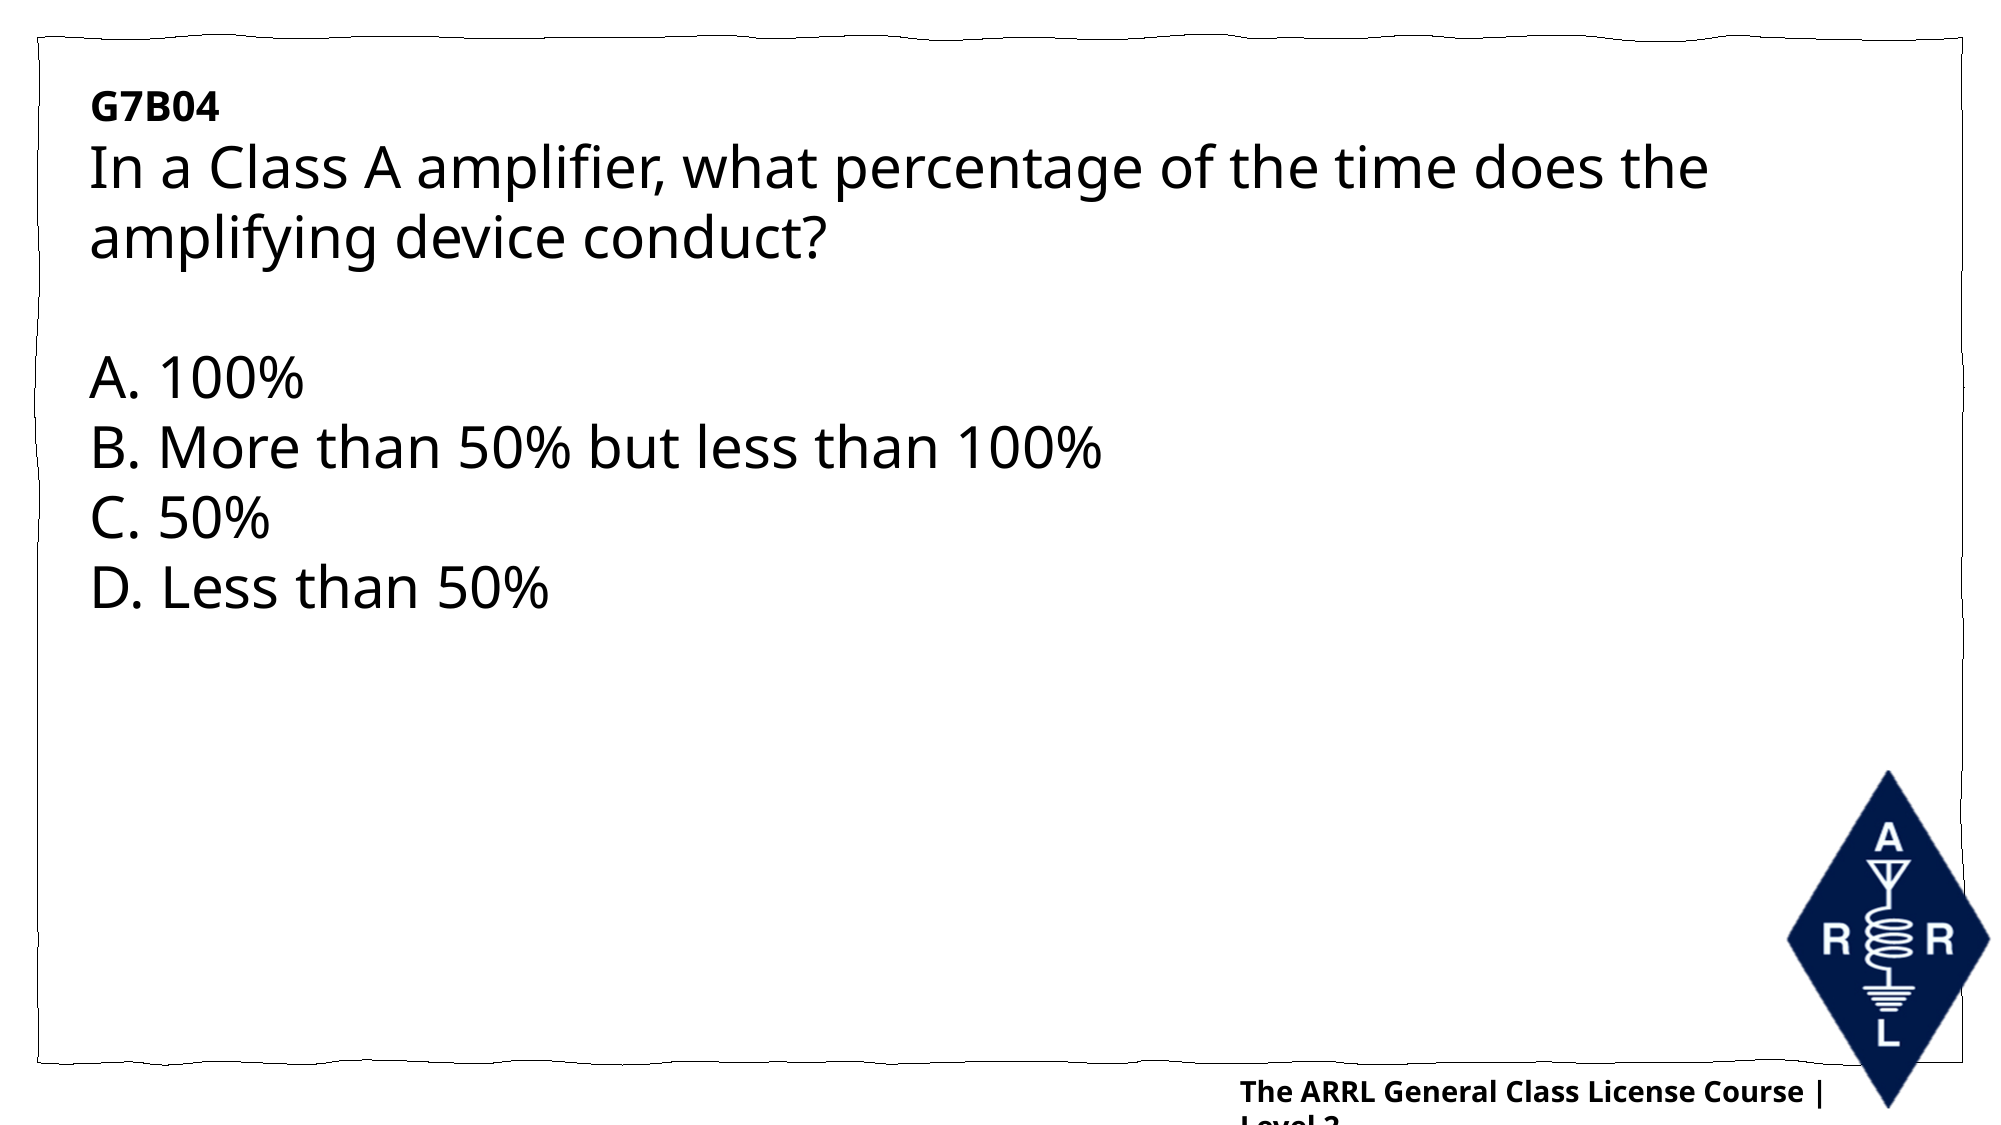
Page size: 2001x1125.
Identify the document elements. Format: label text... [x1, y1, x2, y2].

text_box G7B04 In a Class A amplifier, what percentage of the time does the amplifying device conduct? A. 100% B. More than 50% but less than 100% C. 50% D. Less than 50% [75, 72, 1850, 628]
picture [1773, 752, 1999, 1125]
